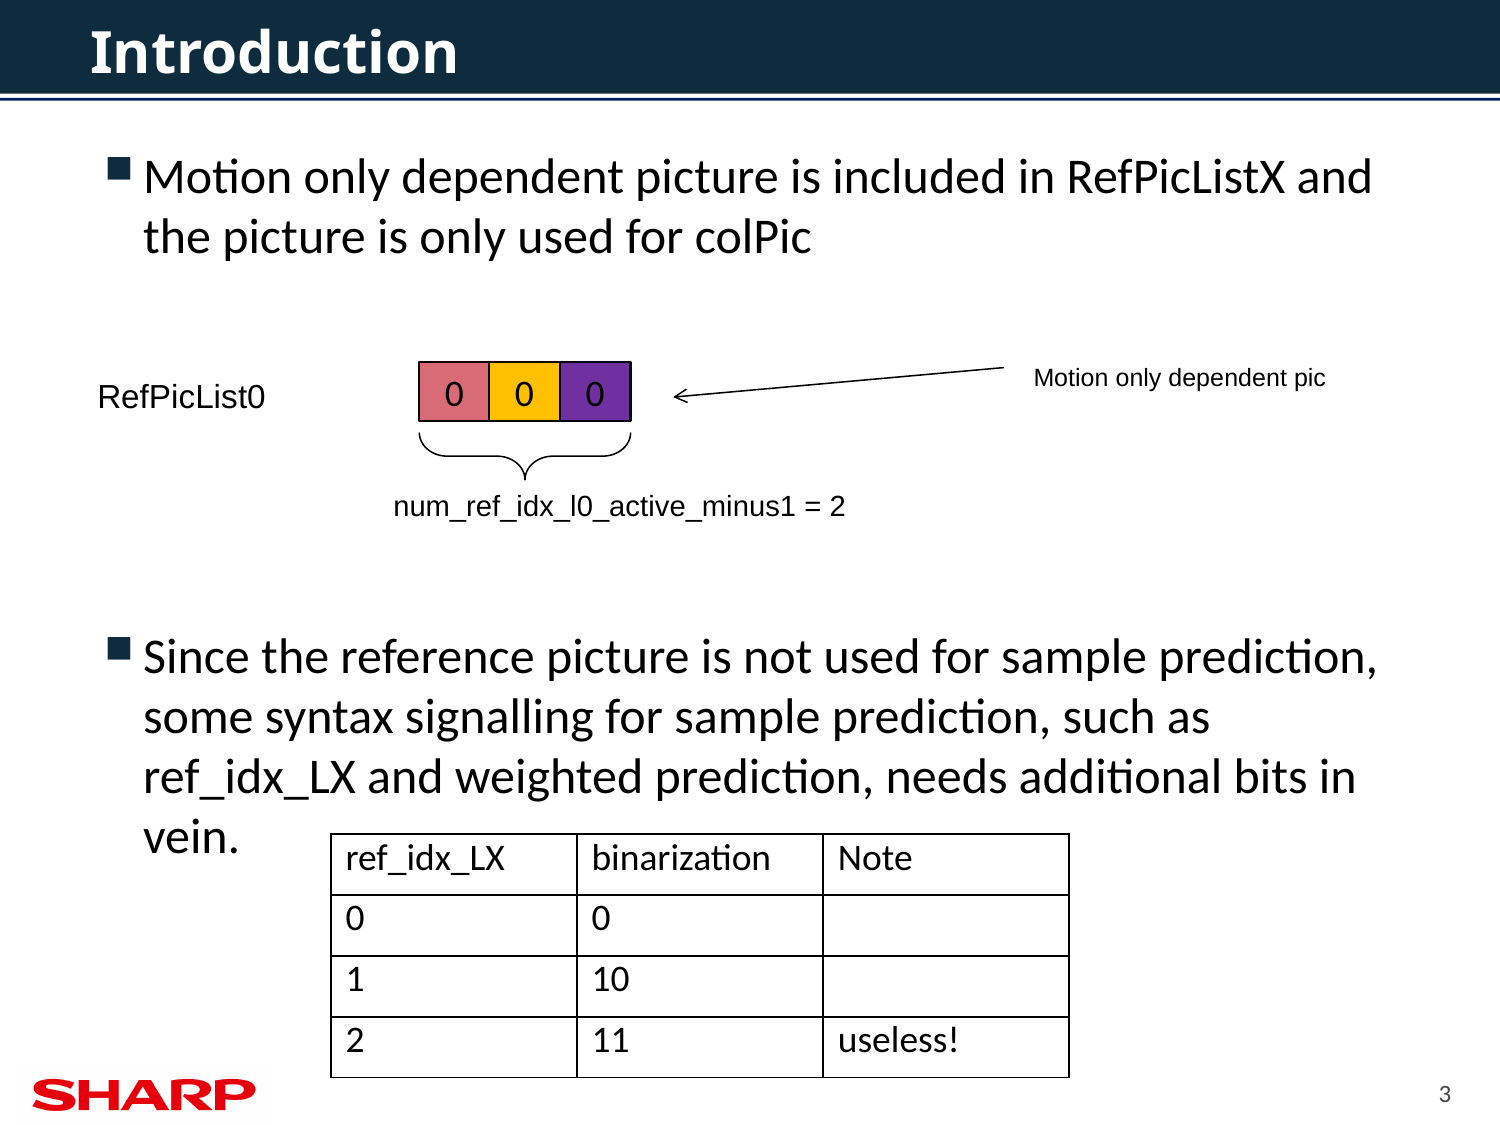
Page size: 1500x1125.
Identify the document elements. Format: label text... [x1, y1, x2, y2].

table_cell 0 [578, 896, 822, 955]
table_cell [824, 896, 1068, 955]
title Introduction [74, 15, 1426, 85]
table_header binarization [578, 835, 822, 894]
table_cell 2 [332, 1018, 576, 1077]
picture [17, 1064, 271, 1125]
text_box 0 [417, 360, 487, 423]
text_box 0 [487, 360, 562, 423]
table_header ref_idx_LX [332, 835, 576, 894]
text_box 0 [562, 360, 633, 423]
text_box num_ref_idx_l0_active_minus1 = 2 [360, 479, 880, 530]
list Motion only dependent picture is included in RefPicListX and the picture is only used for colPic Since the reference picture is not used for sample prediction, some syntax signalling for sample prediction, such as ref_idx_LX and weighted prediction, needs additional bits in vein. [74, 128, 1426, 1051]
text_box [418, 432, 632, 479]
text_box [672, 367, 1005, 398]
table_cell 1 [332, 957, 576, 1016]
slide_number 3 [1345, 1062, 1467, 1108]
table_cell 11 [578, 1018, 822, 1077]
table_cell 0 [332, 896, 576, 955]
text_box RefPicList0 [82, 367, 337, 423]
table_cell useless! [824, 1018, 1068, 1077]
table_cell [824, 957, 1068, 1016]
table_cell 10 [578, 957, 822, 1016]
table_header Note [824, 835, 1068, 894]
text_box Motion only dependent pic [1027, 355, 1412, 398]
